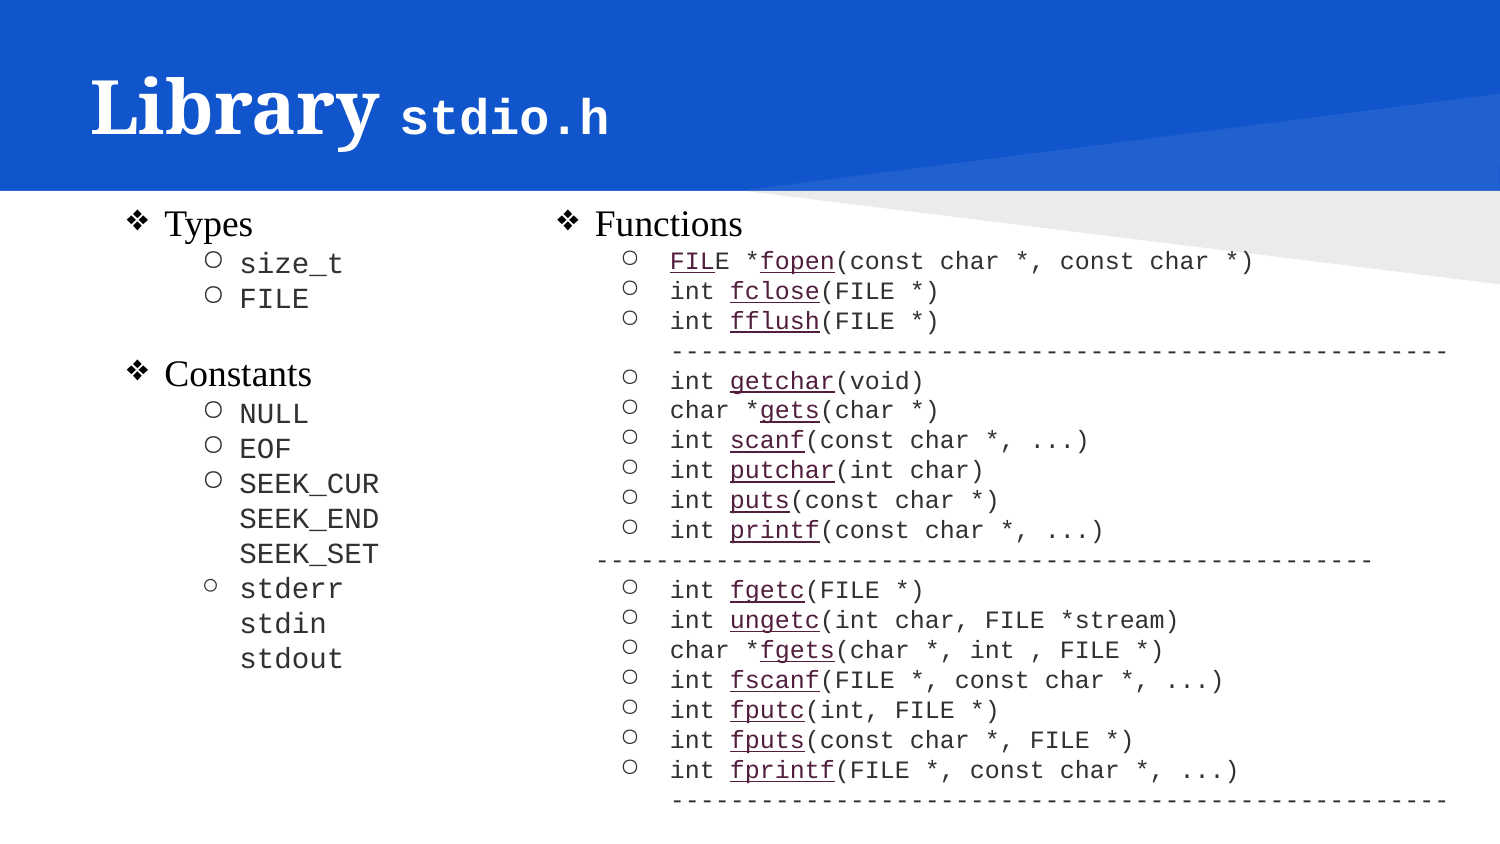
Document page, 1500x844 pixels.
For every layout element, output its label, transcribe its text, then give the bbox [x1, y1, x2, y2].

text_box Types size_t FILE Constants NULL EOF SEEK_CUR SEEK_END SEEK_SET stderr stdin stdout [74, 184, 505, 805]
title Library stdio.h [75, 33, 1425, 175]
text_box Functions FILE *fopen(const char *, const char *) int fclose(FILE *) int fflush(FILE *) ---------------------------------------------------- int getchar(void) char *gets(char *) int scanf(const char *, ...) int putchar(int char) int puts(const char *) int printf(const char *, ...) ---------------------------------------------------- int fgetc(FILE *) int ungetc(int char, FILE *stream) char *fgets(char *, int , FILE *) int fscanf(FILE *, const char *, ...) int fputc(int, FILE *) int fputs(const char *, FILE *) int fprintf(FILE *, const char *, ...) ---------------------------------------------------- [505, 184, 1476, 805]
